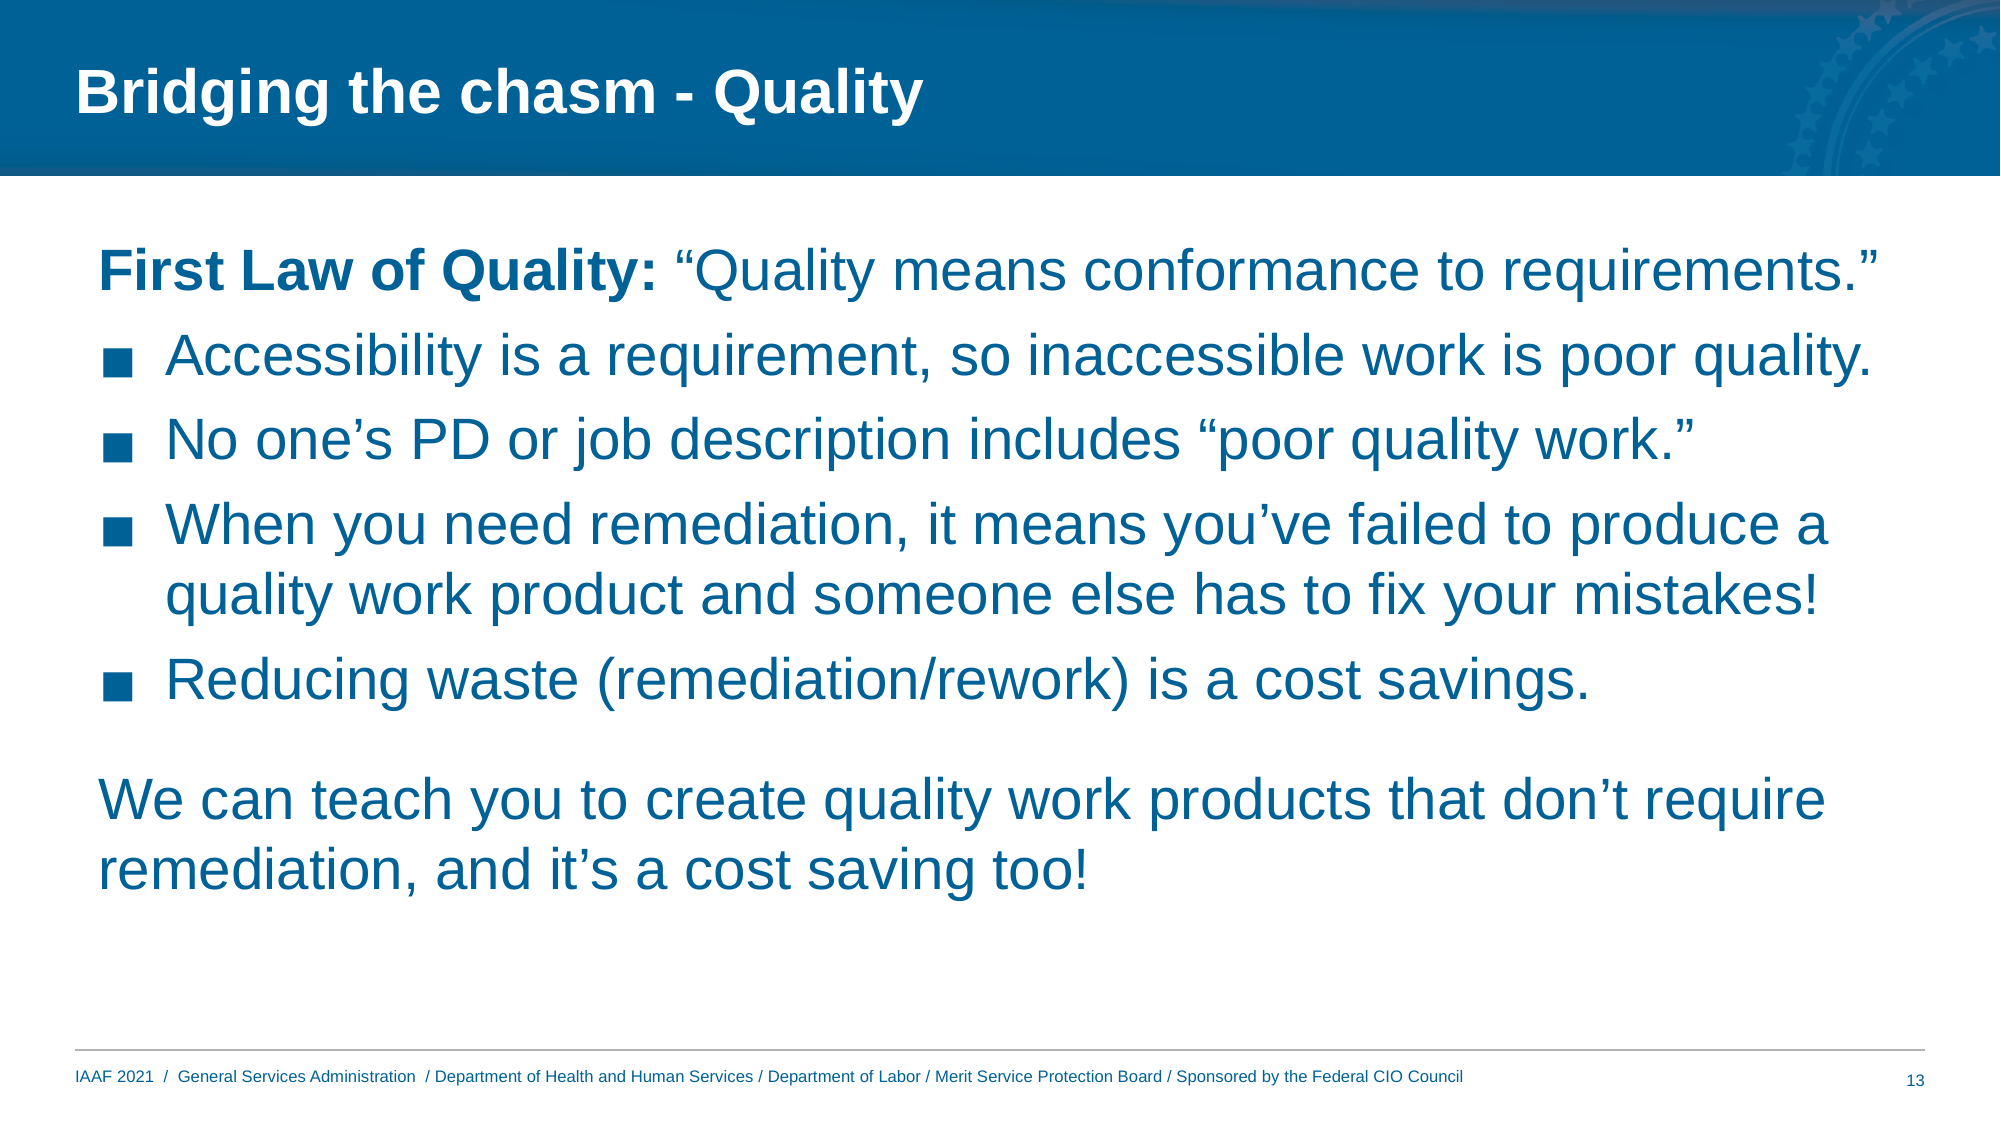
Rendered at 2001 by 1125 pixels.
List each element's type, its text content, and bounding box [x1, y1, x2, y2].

picture [0, 168, 666, 176]
list First Law of Quality: “Quality means conformance to requirements.” Accessibility is a requirement, so inaccessible work is poor quality. No one’s PD or job description includes “poor quality work.” When you need remediation, it means you’ve failed to produce a quality work product and someone else has to fix your mistakes! Reducing waste (remediation/rework) is a cost savings. We can teach you to create quality work products that don’t require remediation, and it’s a cost saving too! [75, 224, 1925, 1035]
picture [0, 0, 2000, 176]
slide_number 13 [1880, 1065, 1925, 1095]
title Bridging the chasm - Quality [75, 52, 1800, 128]
